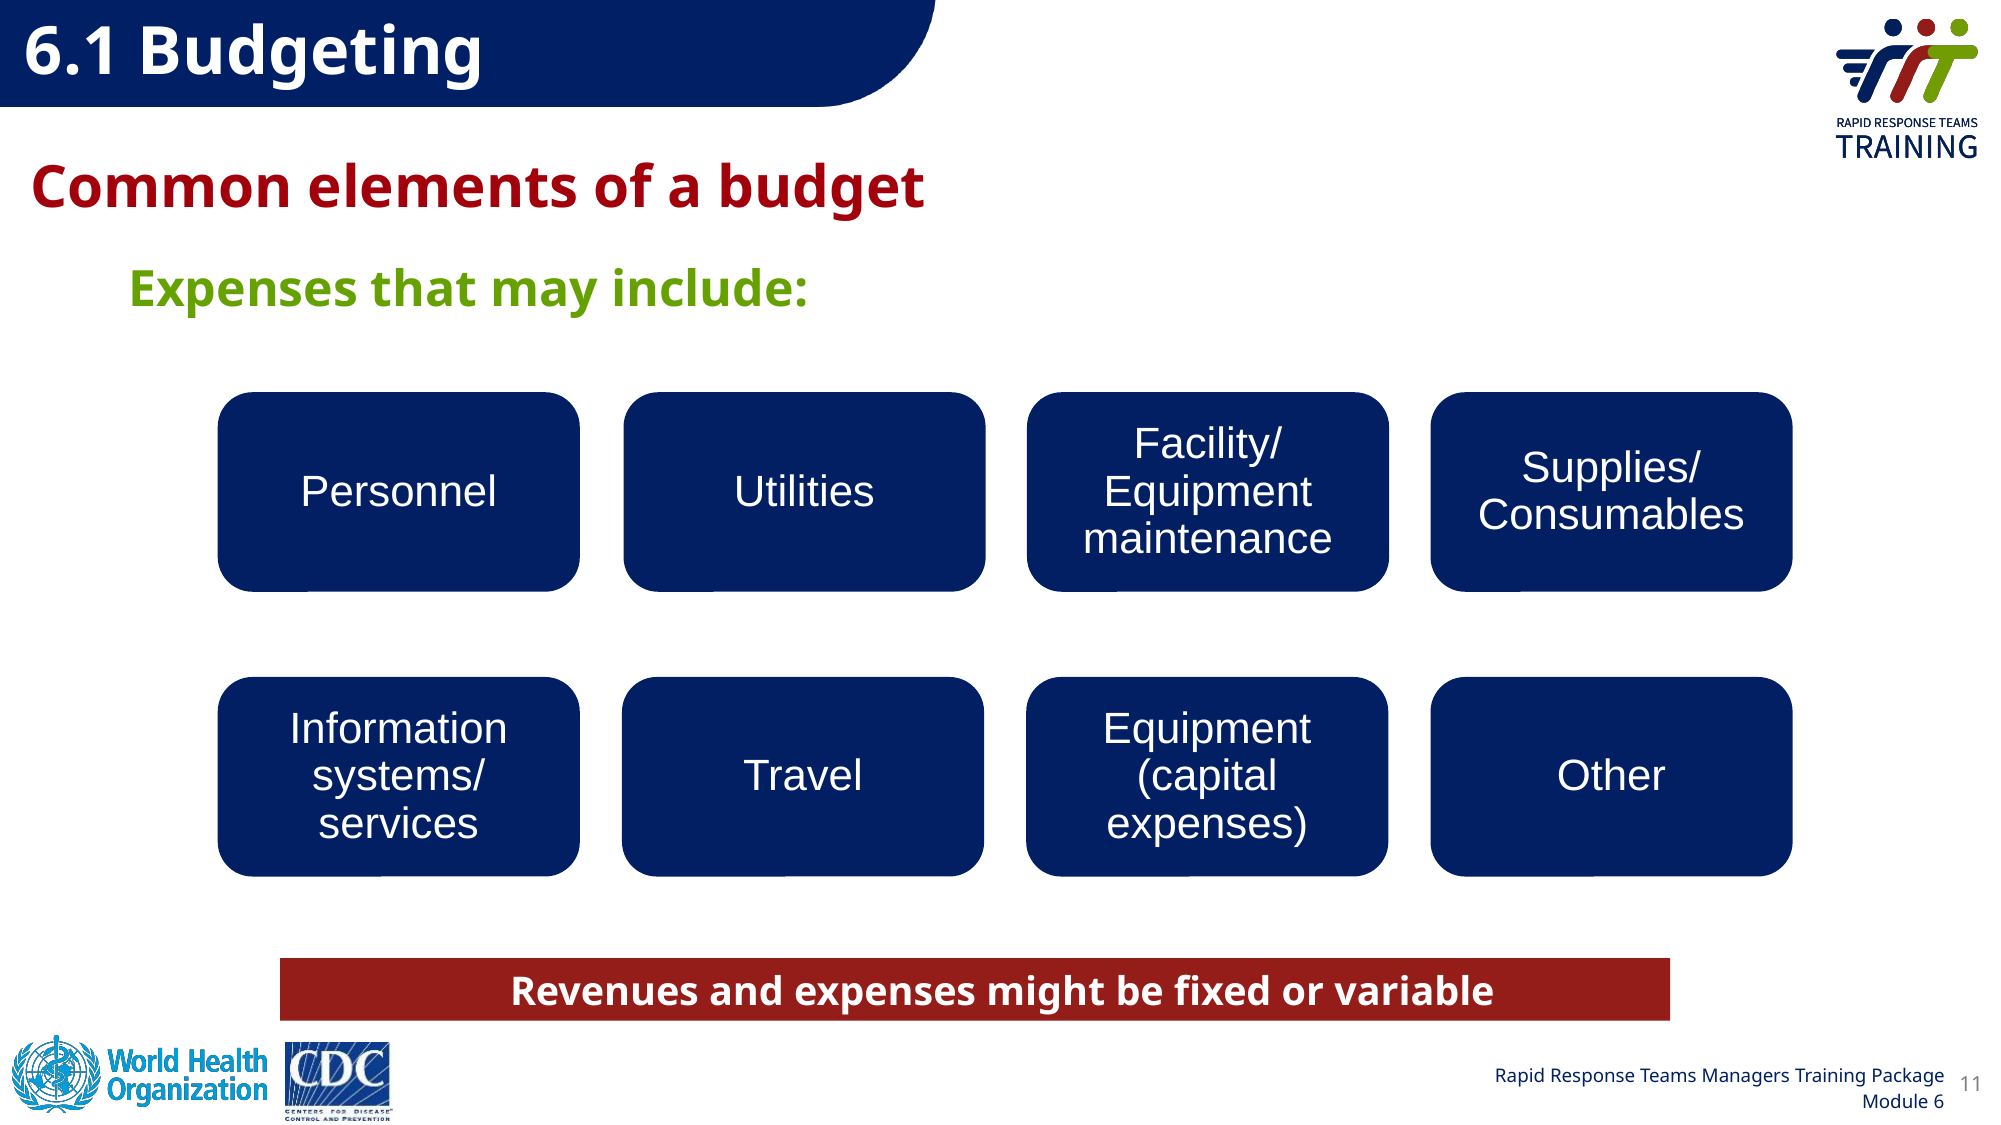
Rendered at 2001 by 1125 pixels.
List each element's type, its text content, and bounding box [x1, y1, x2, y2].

picture [71, 1053, 90, 1091]
picture [24, 1054, 36, 1087]
text_box Other [1430, 676, 1793, 877]
picture [12, 1083, 48, 1113]
text_box Supplies/ Consumables [1430, 392, 1793, 592]
text_box 11 [1944, 1063, 2000, 1116]
picture [34, 1054, 43, 1078]
title Common elements of a budget [22, 129, 1091, 247]
picture [30, 1083, 37, 1091]
picture [59, 1035, 267, 1113]
picture [12, 1035, 54, 1068]
text_box Travel [621, 676, 985, 877]
picture [22, 1062, 26, 1077]
text_box Utilities [623, 392, 986, 592]
text_box 6.1 Budgeting [17, 0, 1435, 106]
list Expenses that may include: [120, 254, 1470, 1020]
text_box Personnel [217, 392, 580, 592]
text_box Facility/ Equipment maintenance [1026, 392, 1390, 592]
picture [46, 1056, 54, 1062]
picture [36, 1088, 78, 1105]
picture [0, 0, 936, 107]
text_box Information systems/ services [217, 676, 580, 877]
text_box Equipment (capital expenses) [1026, 676, 1389, 877]
picture [50, 1108, 62, 1113]
text_box Revenues and expenses might be fixed or variable [280, 958, 1671, 1021]
picture [285, 1042, 393, 1121]
picture [40, 1062, 47, 1070]
picture [1835, 19, 1978, 167]
